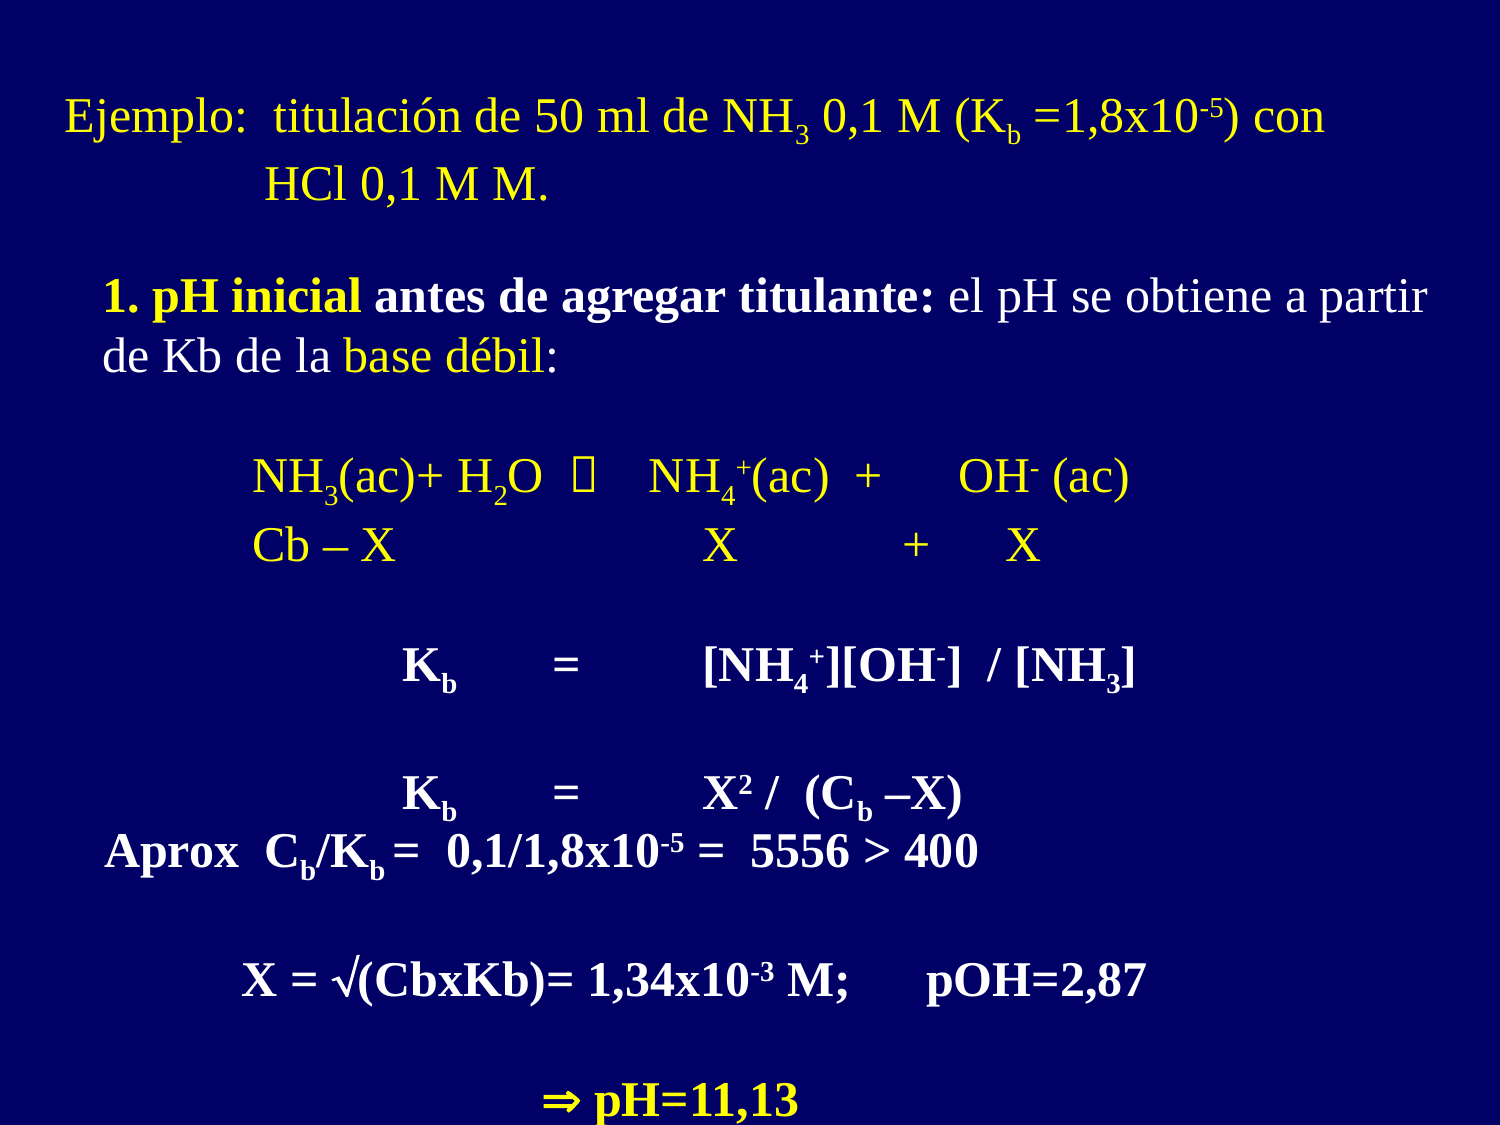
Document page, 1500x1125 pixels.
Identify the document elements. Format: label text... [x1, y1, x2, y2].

text_box Ejemplo: titulación de 50 ml de NH3 0,1 M (Kb =1,8x10-5) con HCl 0,1 M M. [50, 74, 1436, 218]
text_box Aprox Cb/Kb = 0,1/1,8x10-5 = 5556 > 400 X = (CbxKb)= 1,34x10-3 M; pOH=2,87  pH=11,13 [76, 750, 1465, 1125]
text_box 1. pH inicial antes de agregar titulante: el pH se obtiene a partir de Kb de la base débil: NH3(ac)+ H2O  NH4+(ac) + OH- (ac) Cb – X X + X Kb = [NH4+][OH-] / [NH3] Kb = X2 / (Cb –X) [87, 255, 1500, 835]
